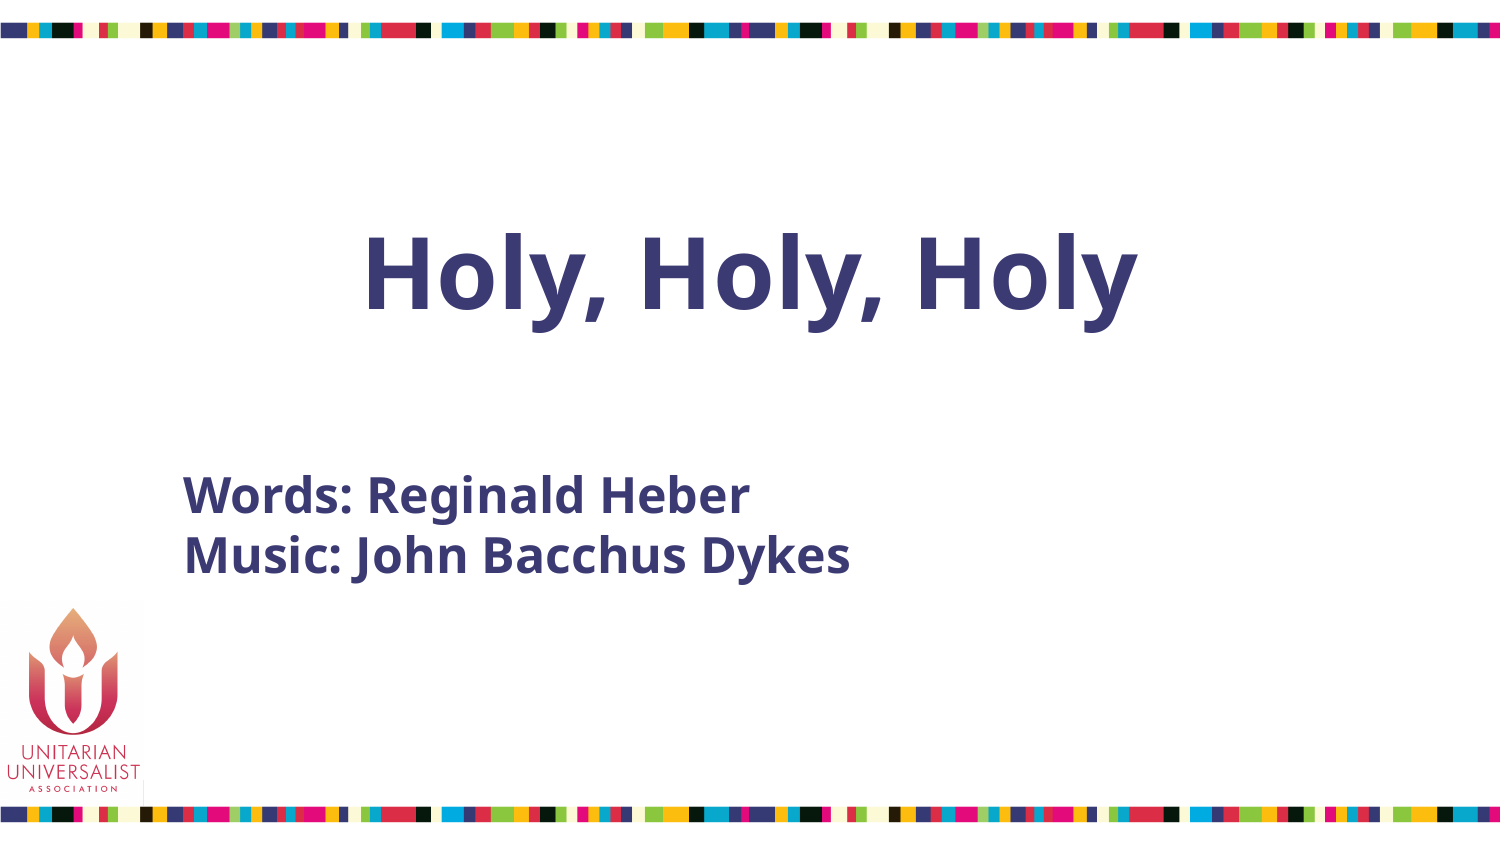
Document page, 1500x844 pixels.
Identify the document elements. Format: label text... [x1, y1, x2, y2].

text_box Words: Reginald Heber Music: John Bacchus Dykes [168, 448, 1495, 659]
text_box Holy, Holy, Holy [74, 75, 1425, 345]
picture [0, 600, 1500, 824]
picture [0, 22, 1500, 40]
